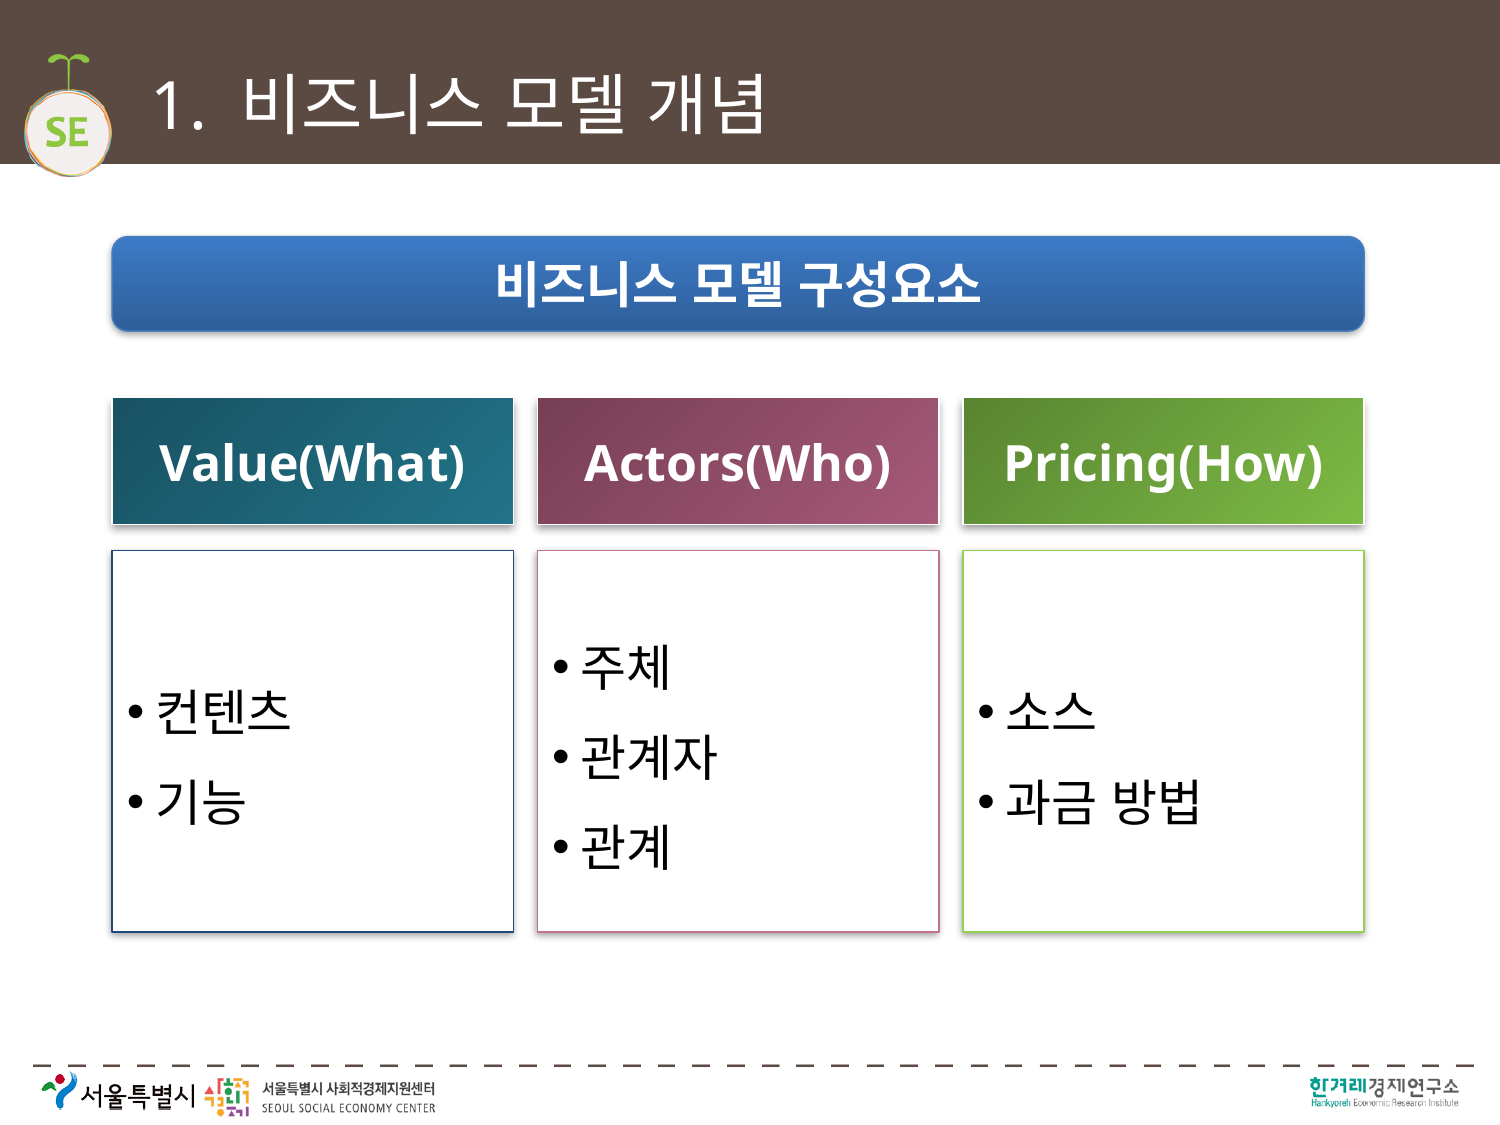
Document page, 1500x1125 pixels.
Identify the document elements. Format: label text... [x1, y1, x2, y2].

text_box 소스 과금 방법 [962, 550, 1365, 933]
text_box 주체 관계자 관계 [537, 550, 940, 933]
title 1. 비즈니스 모델 개념 [135, 45, 1463, 161]
text_box 비즈니스 모델 구성요소 [111, 235, 1365, 332]
text_box 컨텐츠 기능 [111, 550, 514, 933]
text_box Value(What) [112, 397, 514, 525]
text_box Pricing(How) [962, 397, 1365, 525]
text_box Actors(Who) [537, 397, 939, 525]
picture [0, 0, 1500, 1125]
